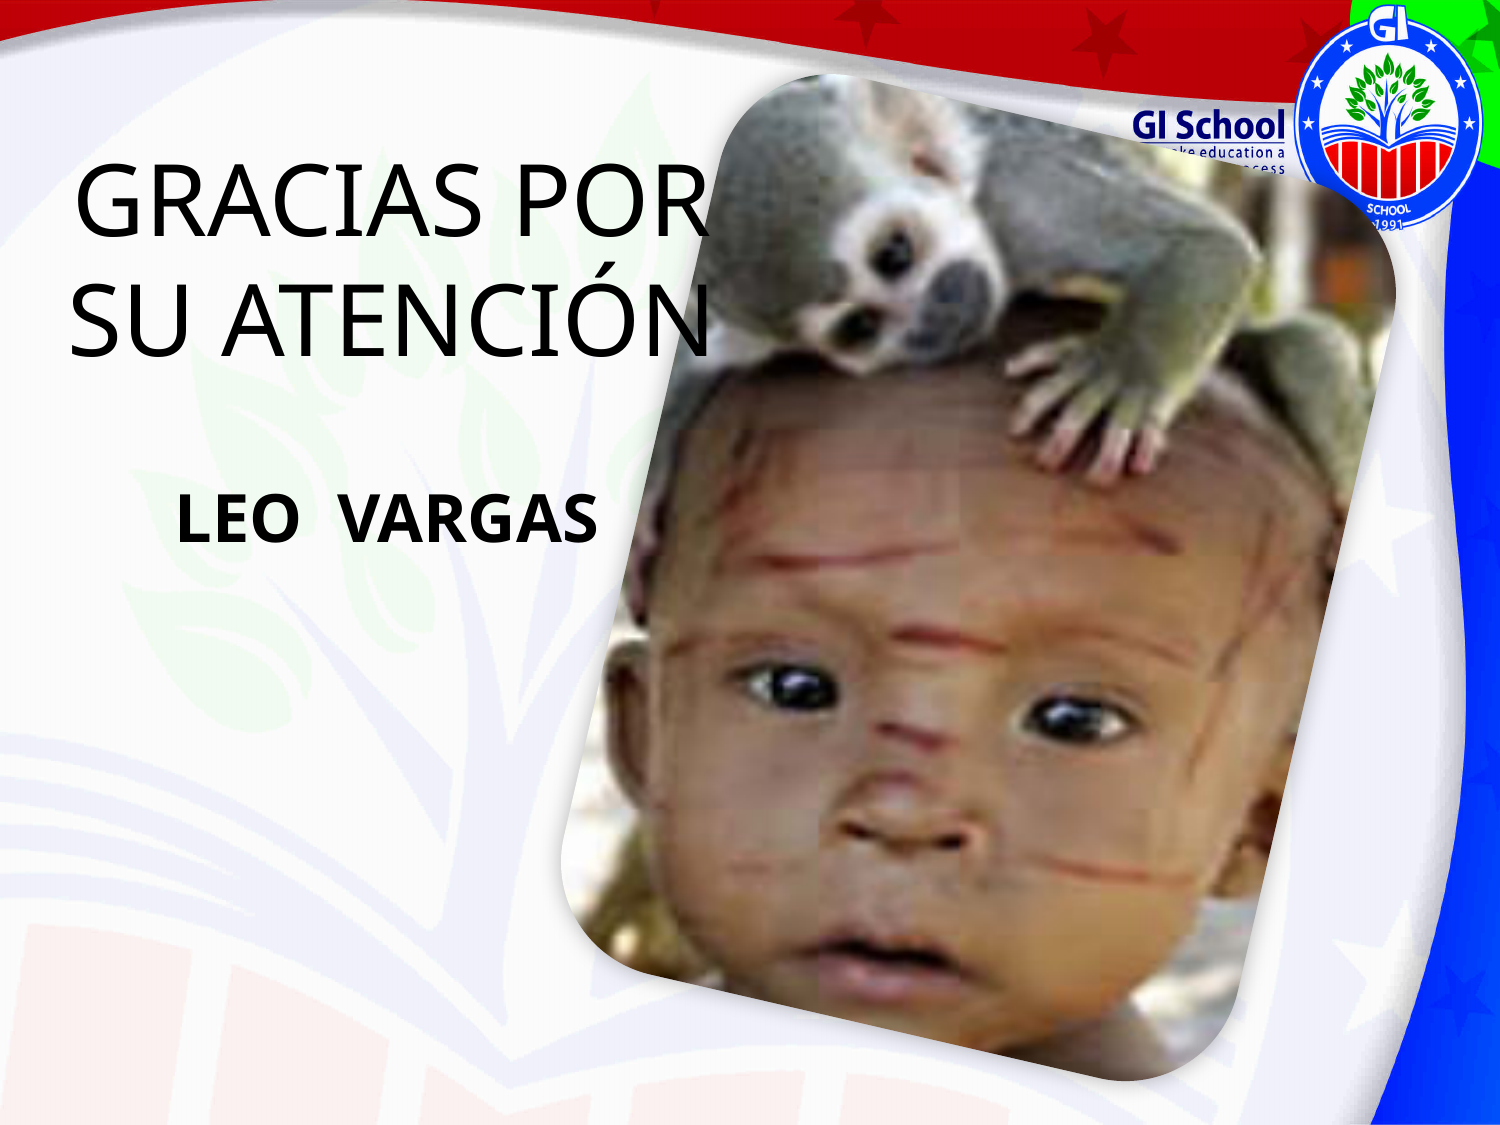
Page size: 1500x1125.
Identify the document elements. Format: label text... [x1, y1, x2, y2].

text_box LEO VARGAS [35, 468, 627, 564]
text_box GRACIAS POR SU ATENCIÓN [0, 128, 627, 384]
picture [0, 0, 1500, 1125]
